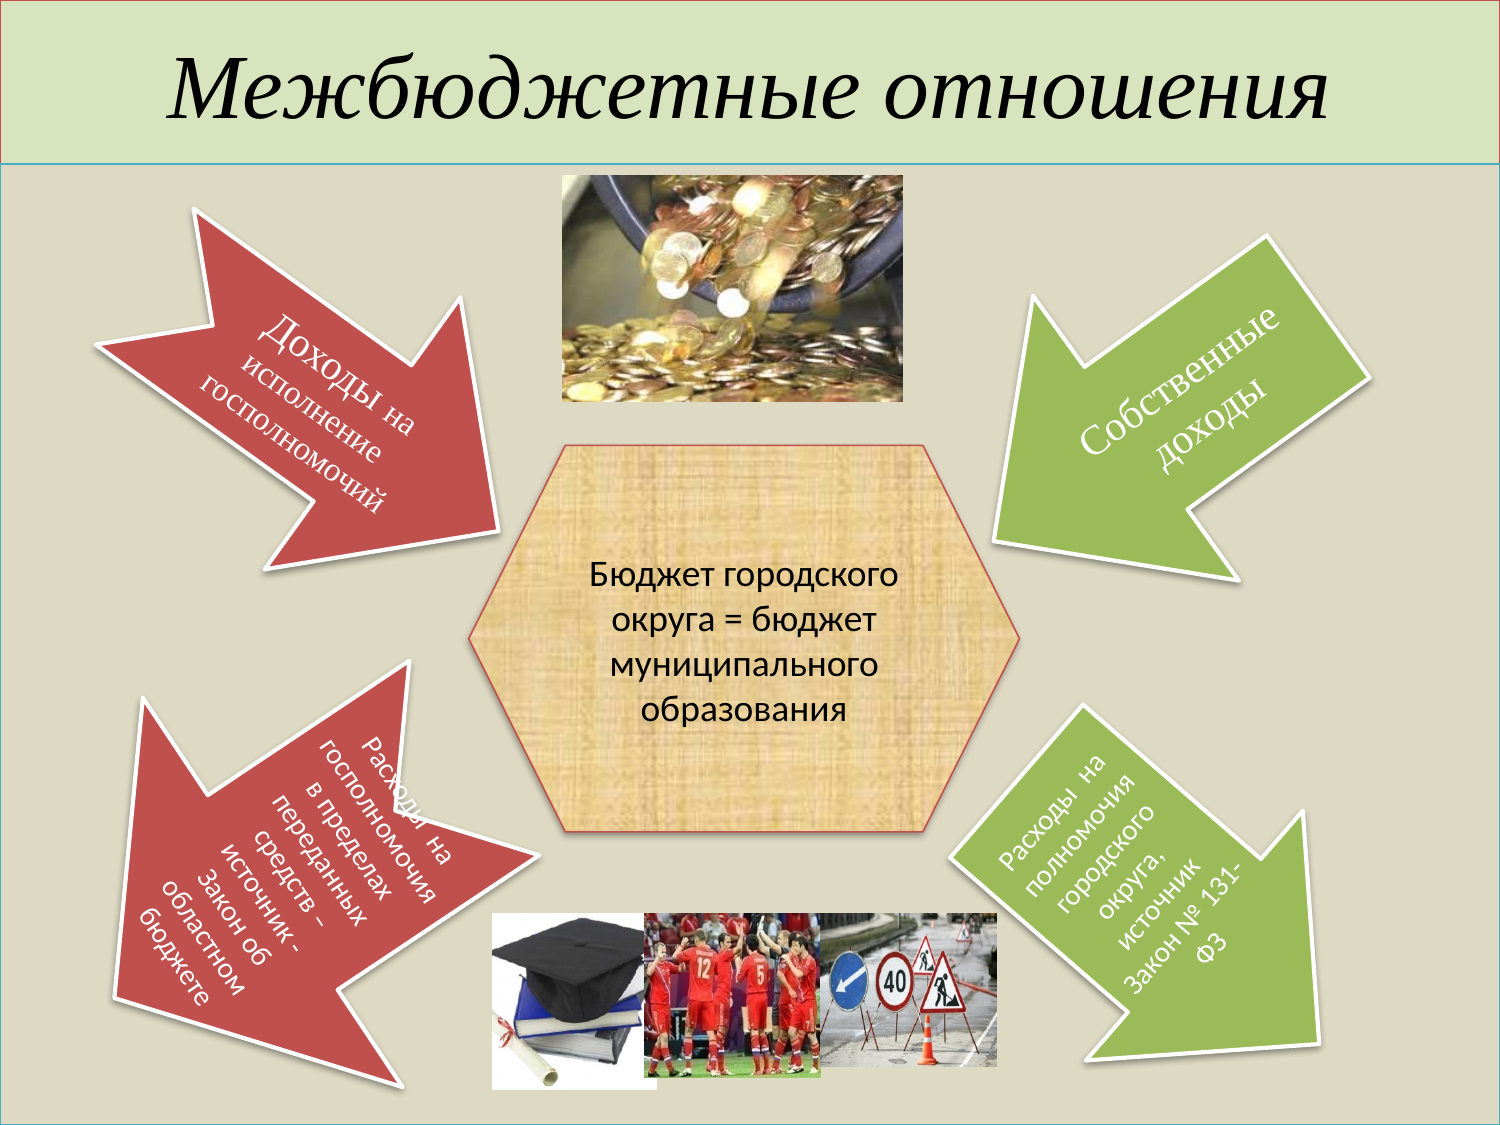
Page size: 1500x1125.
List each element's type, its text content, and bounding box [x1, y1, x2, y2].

picture [562, 175, 903, 402]
text_box Собственные доходы [991, 233, 1372, 583]
picture [491, 913, 997, 1091]
title Межбюджетные отношения [0, 0, 1500, 163]
text_box Бюджет городского округа = бюджет муниципального образования [468, 444, 1021, 833]
text_box Расходы на полномочия городского округа, источник Закон № 131-ФЗ [947, 702, 1322, 1063]
text_box Расходы на госполномочия в пределах переданных средств –источник - Закон об областном бюджете [112, 658, 542, 1090]
text_box Доходы на исполнение госполномочий [93, 206, 501, 572]
subtitle 0 [0, 163, 1500, 1125]
